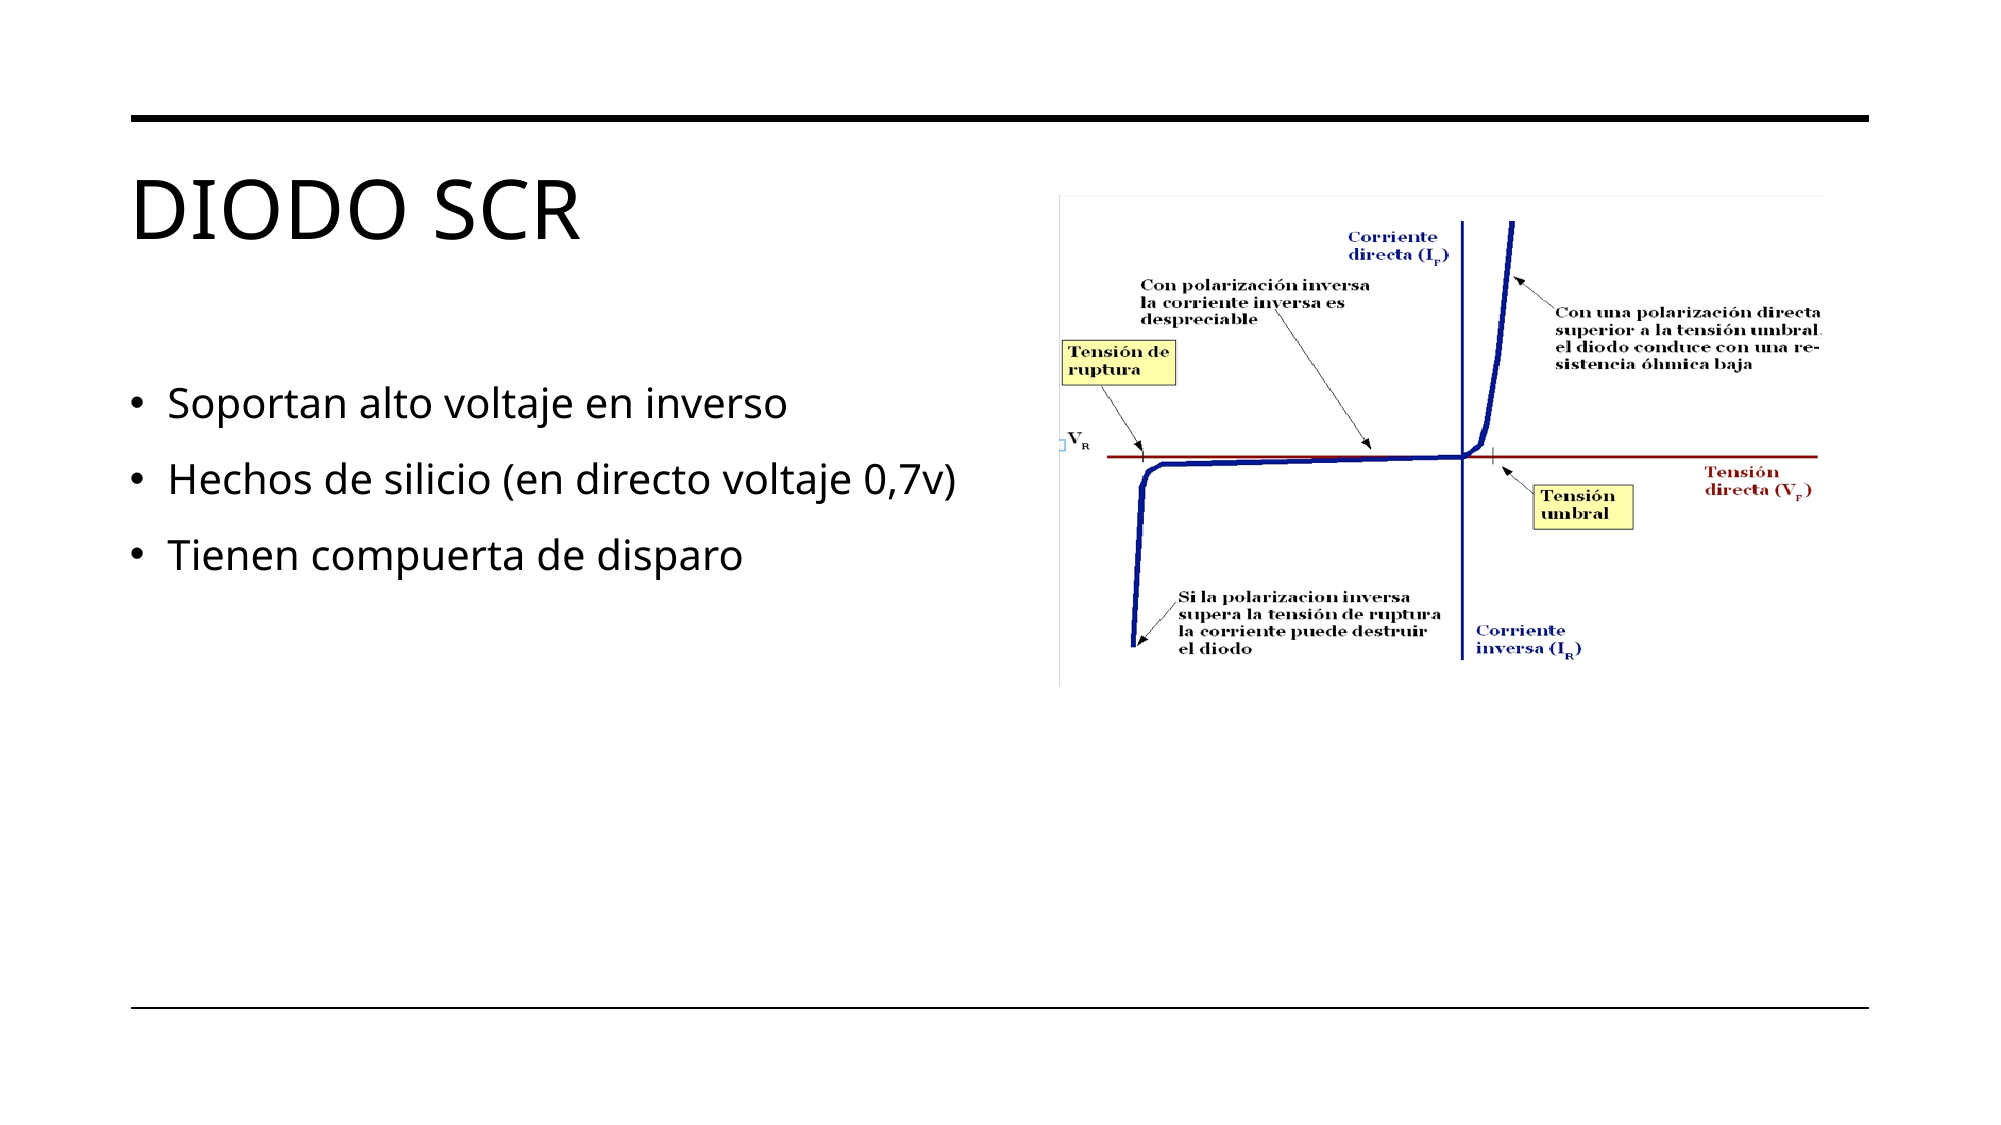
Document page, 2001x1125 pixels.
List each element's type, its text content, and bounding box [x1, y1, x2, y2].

picture [1059, 195, 1822, 686]
title Diodo scr [114, 149, 1869, 364]
list Soportan alto voltaje en inverso Hechos de silicio (en directo voltaje 0,7v) Tienen compuerta de disparo [114, 364, 1869, 978]
